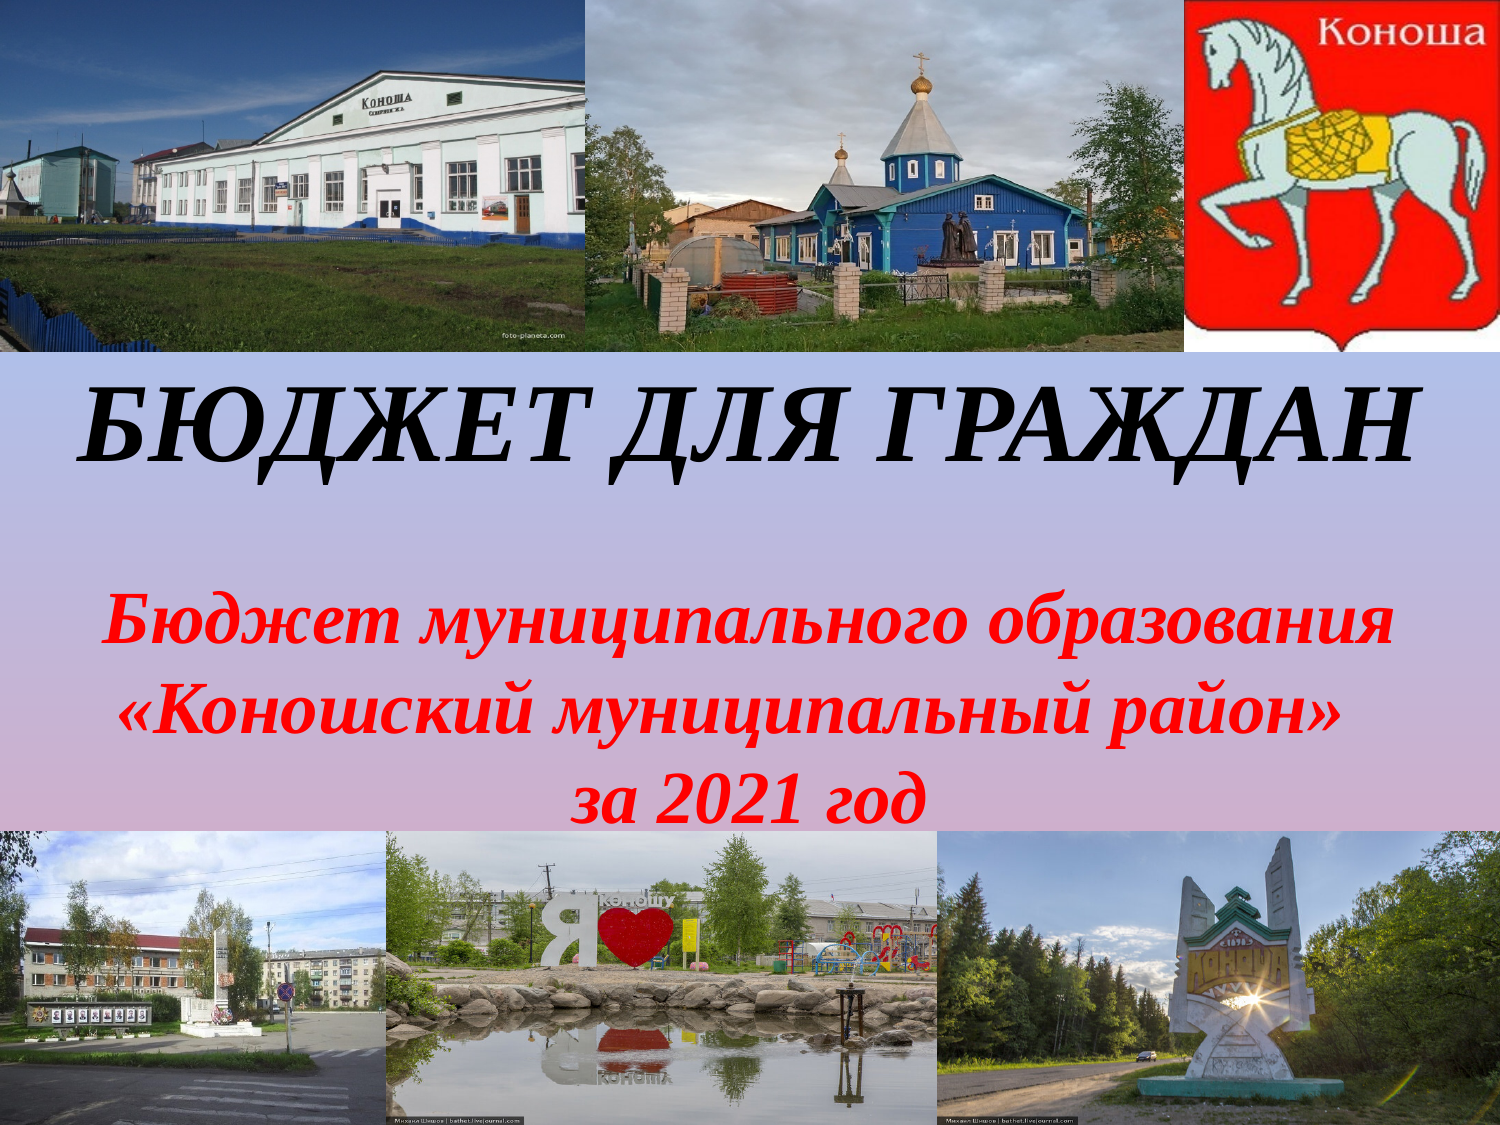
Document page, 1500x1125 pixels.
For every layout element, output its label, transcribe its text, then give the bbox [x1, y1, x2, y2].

text_box Бюджет муниципального образования «Коношский муниципальный район» за 2021 год [0, 418, 1500, 831]
picture [0, 830, 1500, 1125]
text_box БЮДЖЕТ ДЛЯ ГРАЖДАН [0, 365, 1500, 418]
picture [0, 0, 1500, 352]
